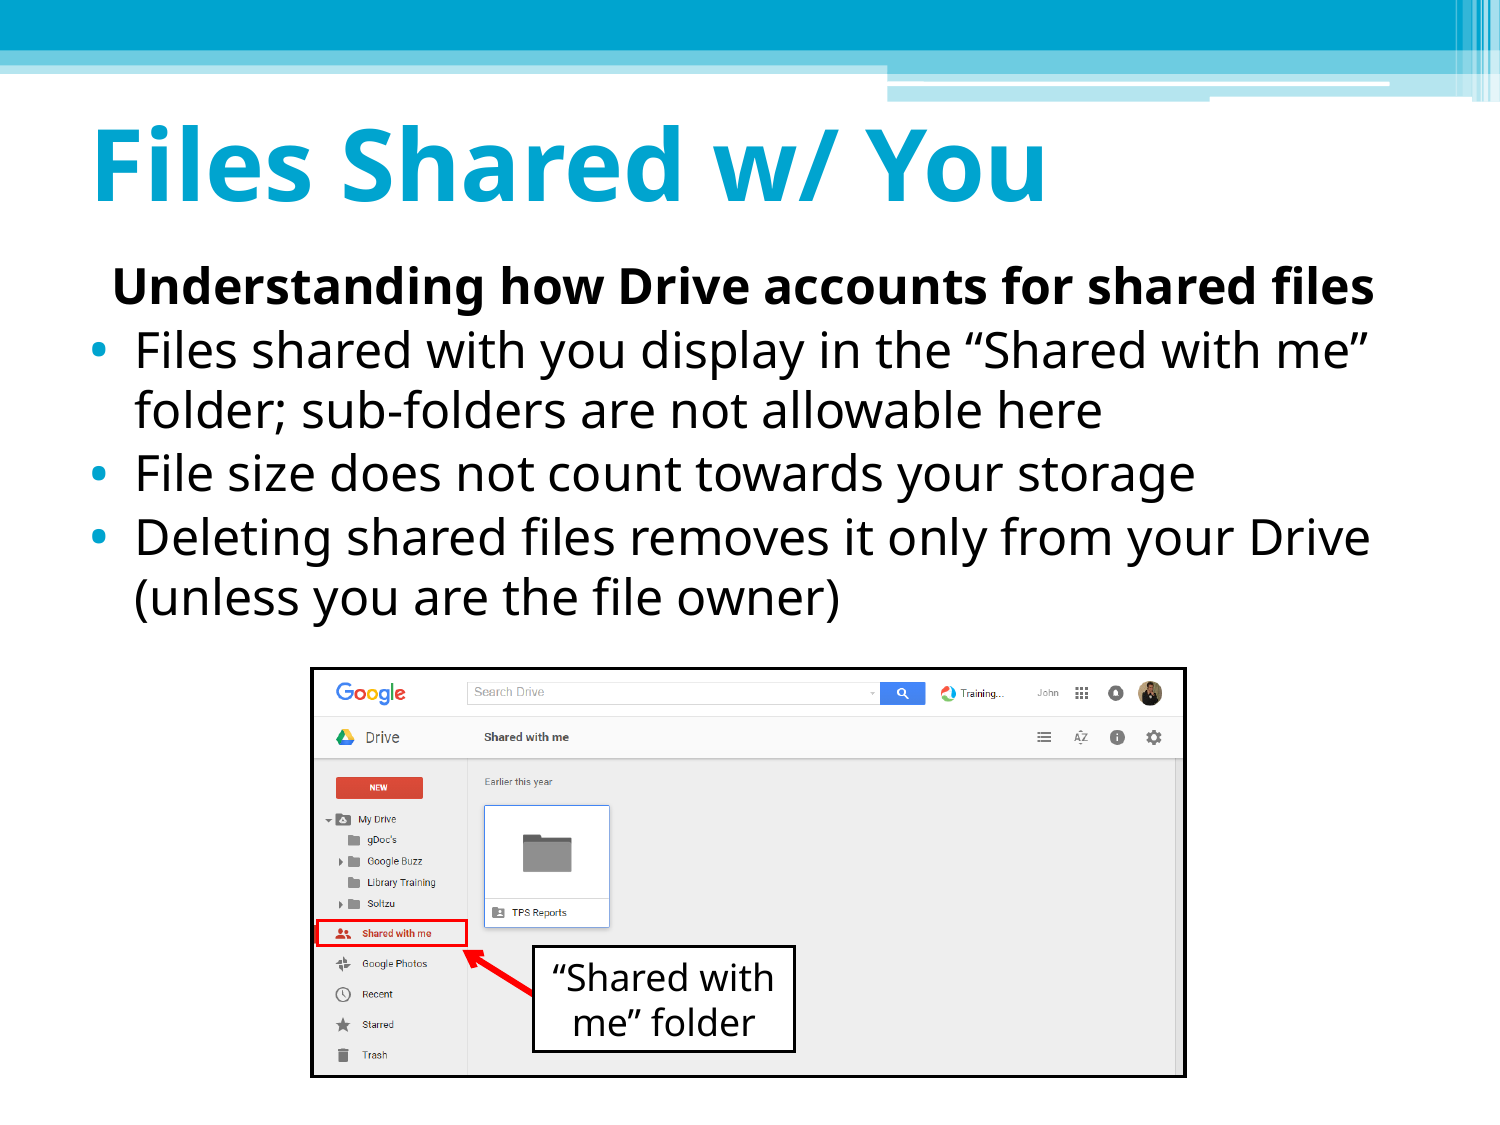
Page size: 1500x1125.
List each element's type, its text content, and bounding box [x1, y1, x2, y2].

list Understanding how Drive accounts for shared files Files shared with you display in the “Shared with me” folder; sub-folders are not allowable here File size does not count towards your storage Deleting shared files removes it only from your Drive (unless you are the file owner) [75, 248, 1463, 675]
title Files Shared w/ You [75, 75, 1463, 248]
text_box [462, 949, 563, 1013]
picture [313, 670, 1184, 1075]
